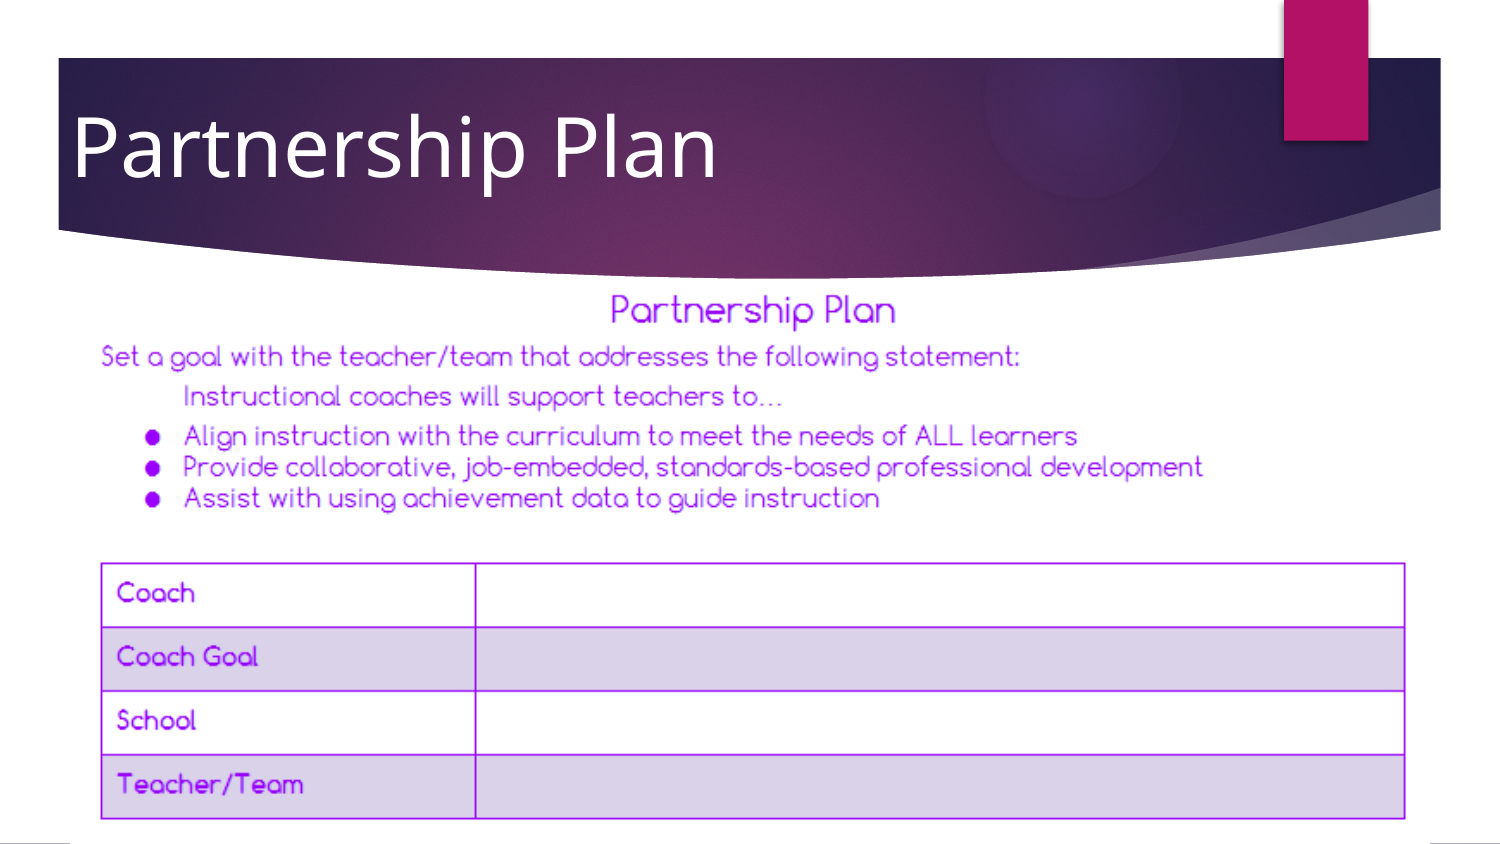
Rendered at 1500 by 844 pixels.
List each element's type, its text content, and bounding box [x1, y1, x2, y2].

picture [70, 280, 1430, 844]
title Partnership Plan [70, 78, 1405, 211]
